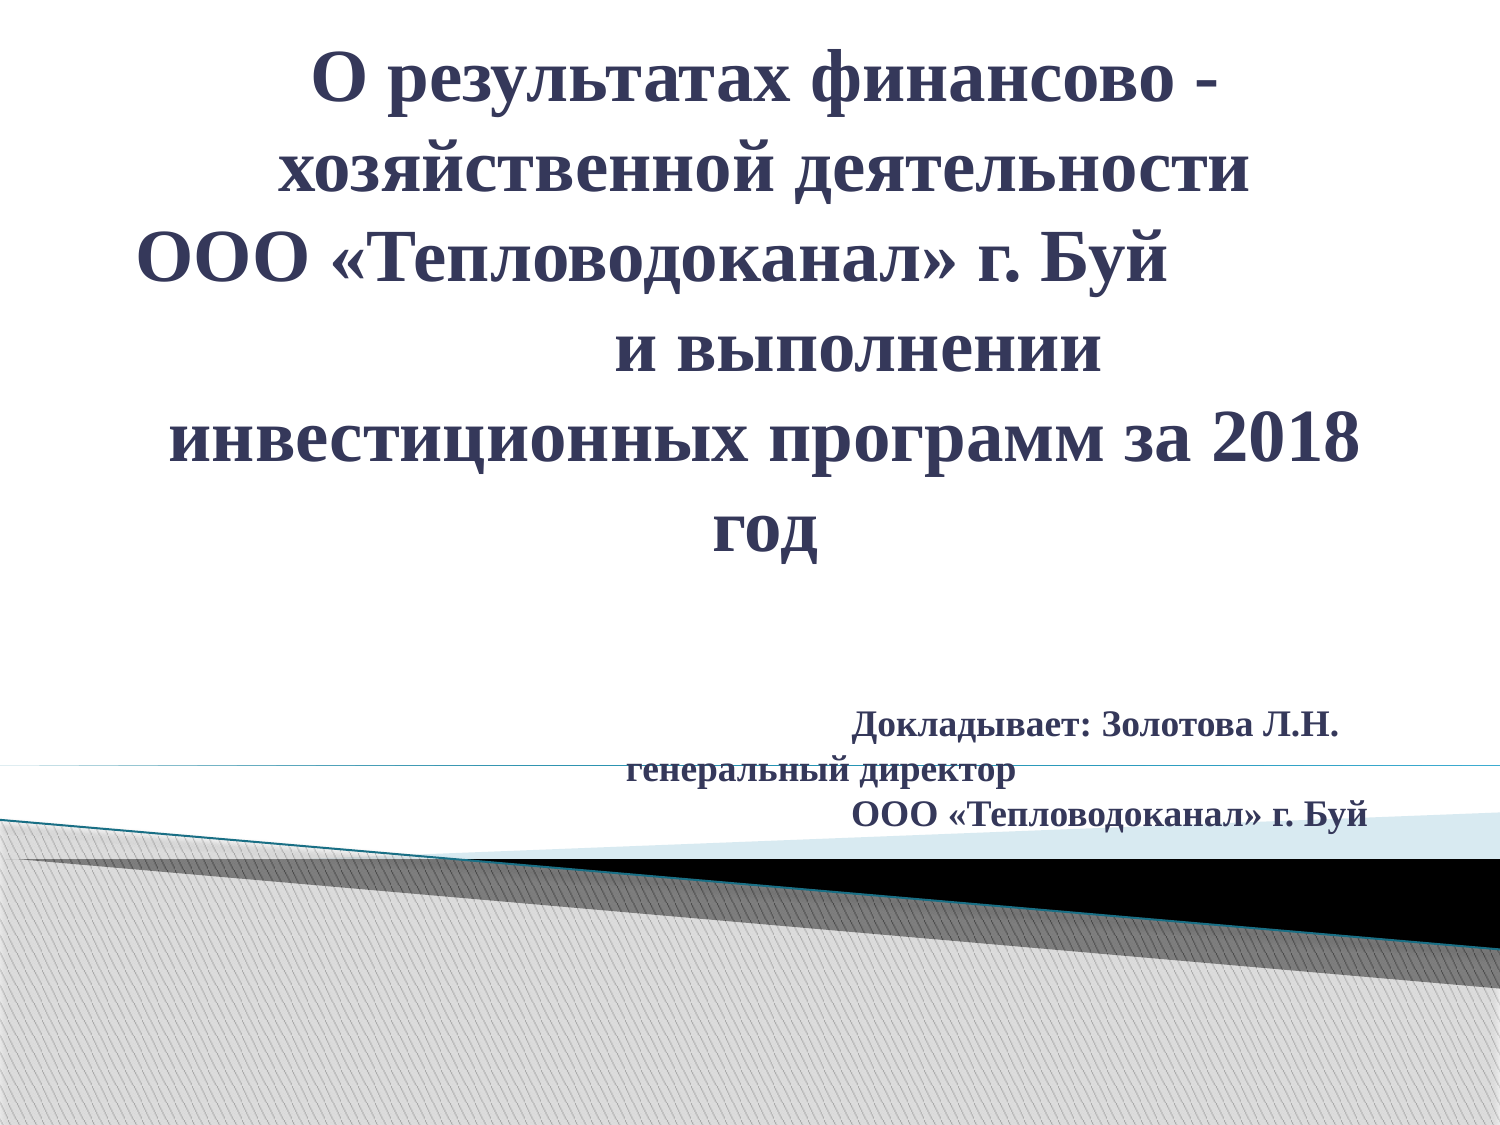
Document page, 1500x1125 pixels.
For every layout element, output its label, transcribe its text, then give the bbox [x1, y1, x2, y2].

title О результатах финансово - хозяйственной деятельности ООО «Тепловодоканал» г. Буй и выполнении инвестиционных программ за 2018 год [112, 54, 1418, 575]
picture [5, 859, 1500, 989]
text_box Докладывает: Золотова Л.Н. генеральный директор ООО «Тепловодоканал» г. Буй [609, 691, 1383, 842]
